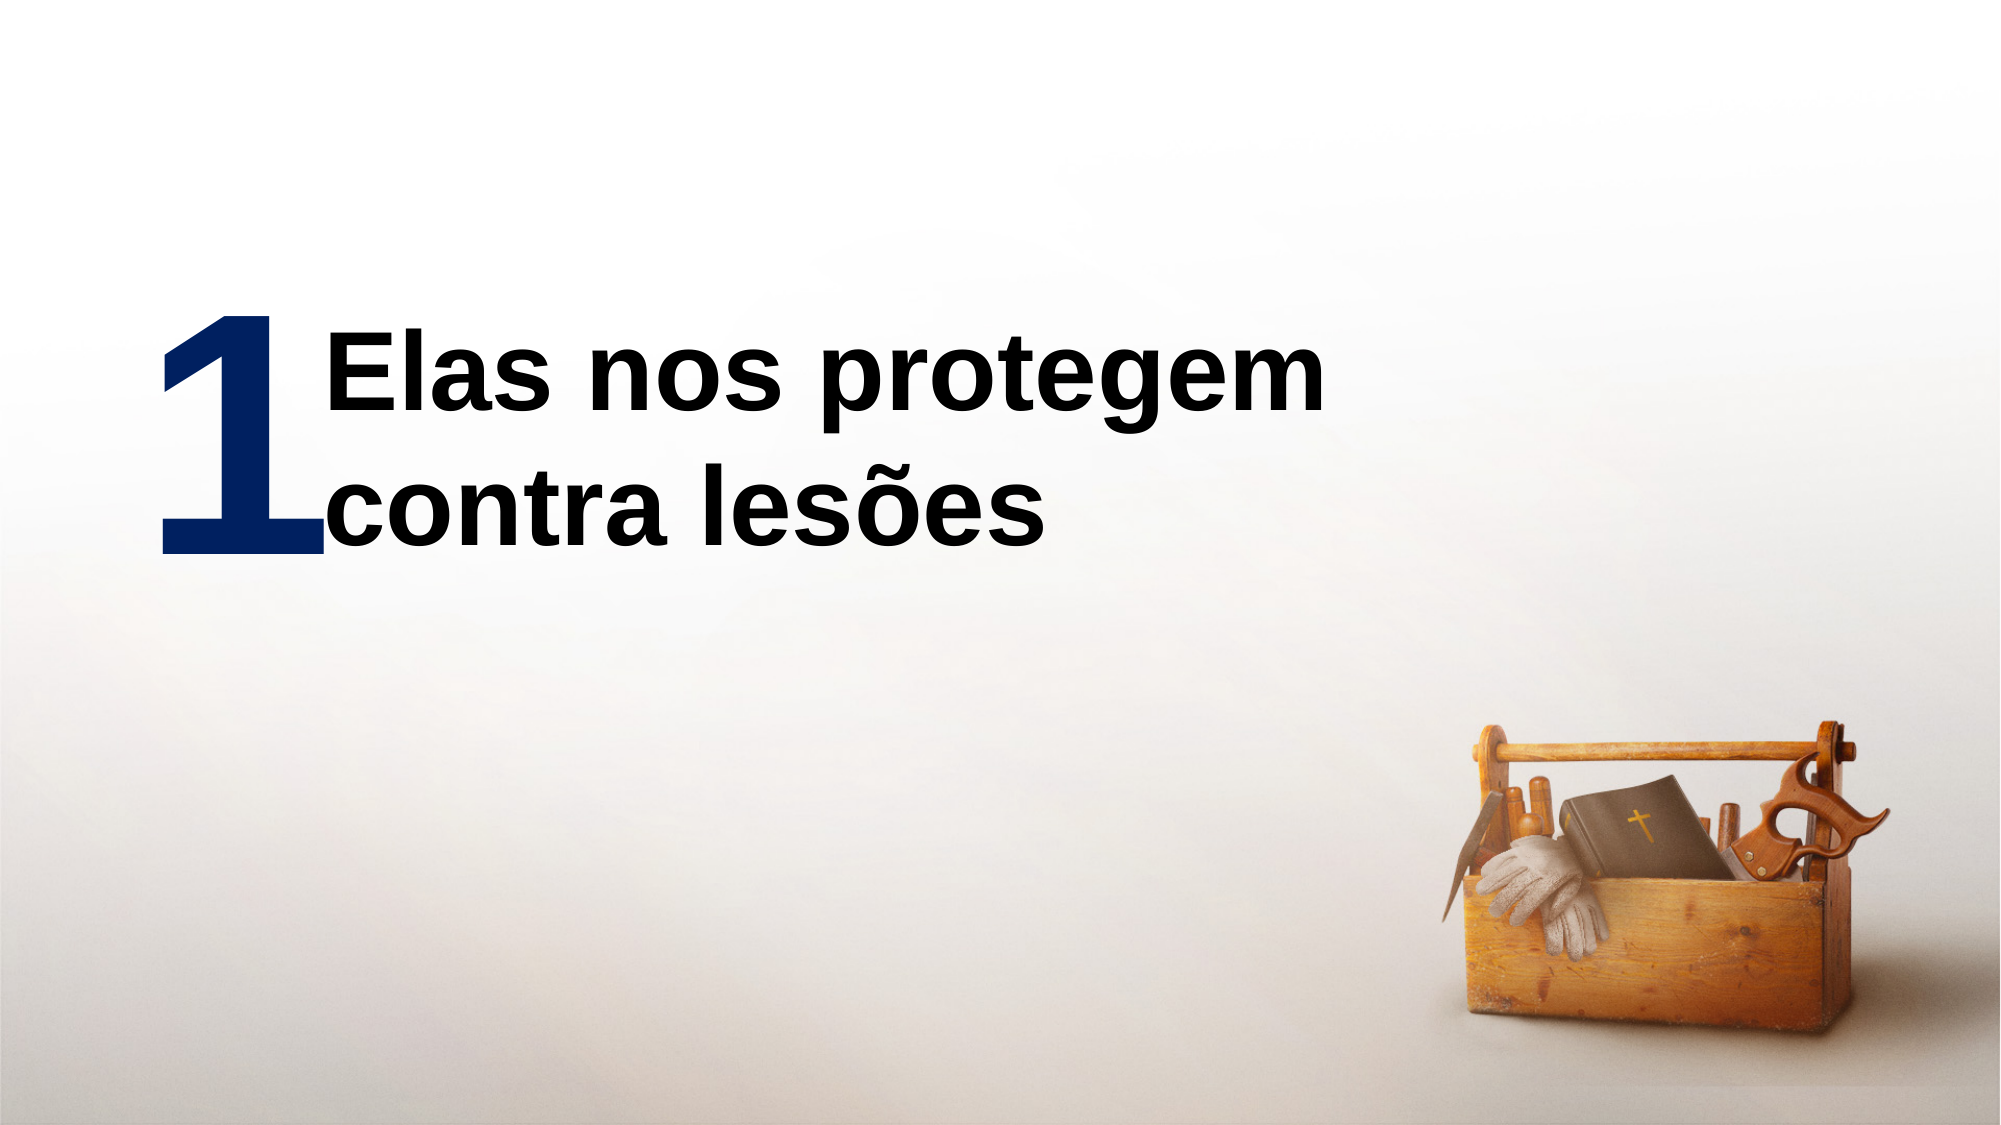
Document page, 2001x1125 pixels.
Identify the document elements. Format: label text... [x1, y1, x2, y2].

text_box Elas nos protegem contra lesões [343, 290, 1484, 576]
picture [0, 0, 2001, 1125]
text_box 1 [126, 200, 343, 631]
